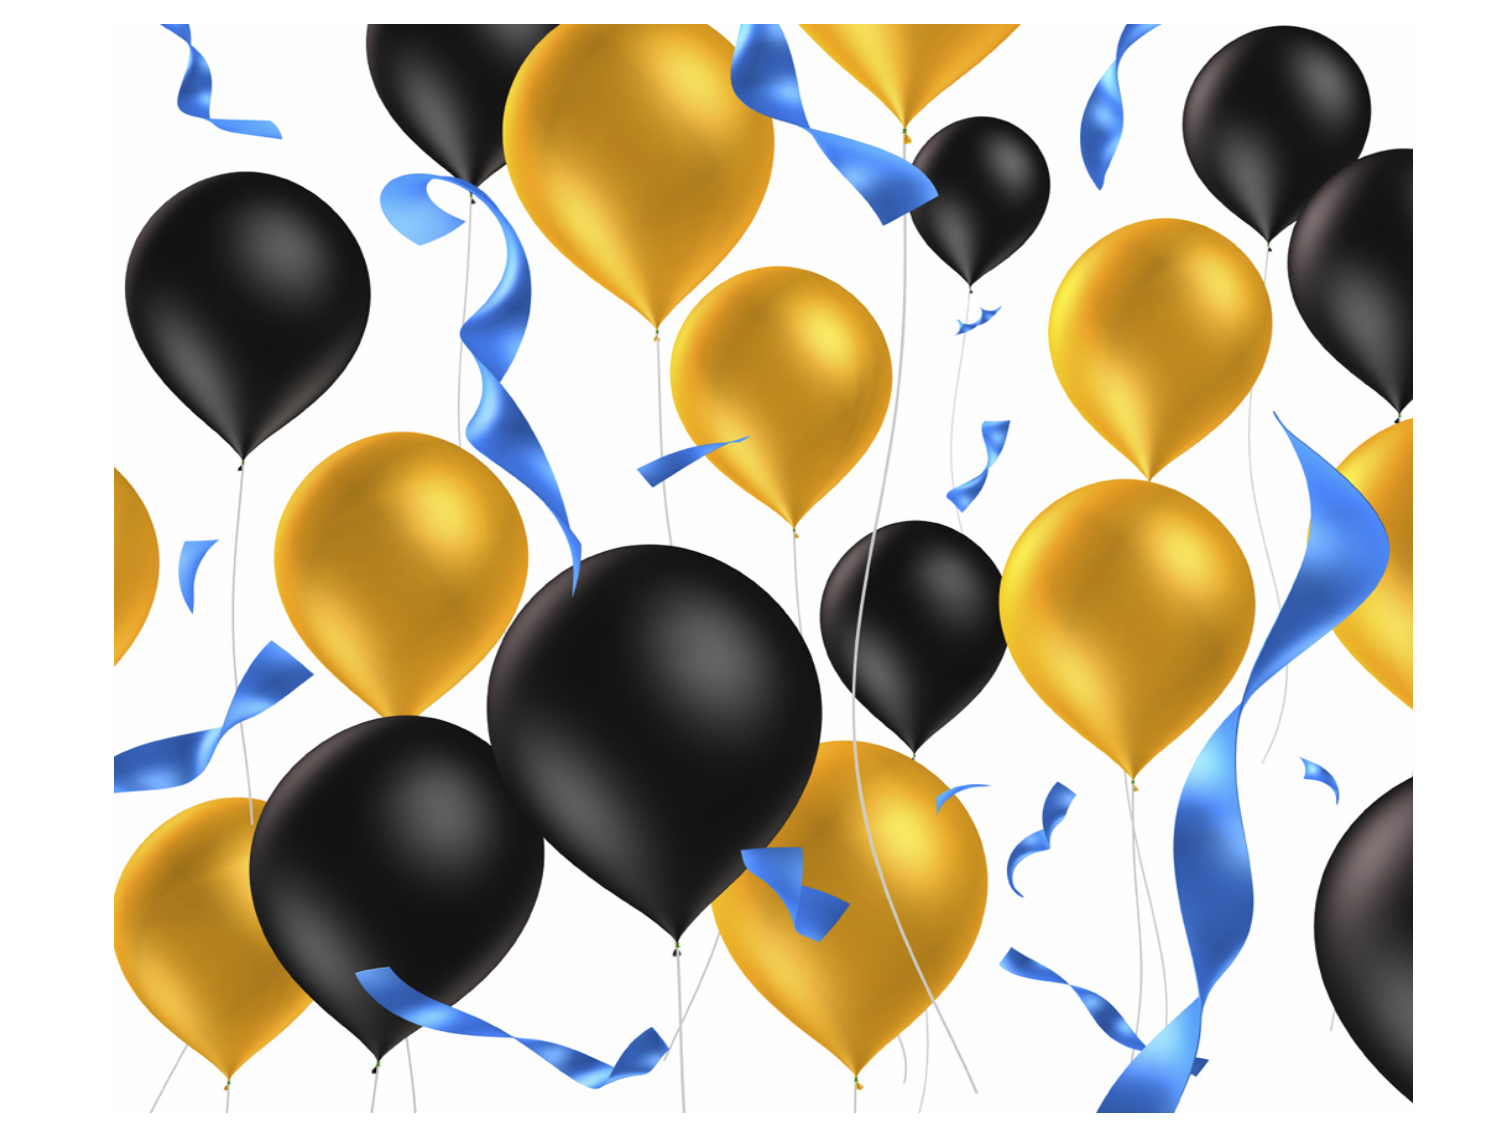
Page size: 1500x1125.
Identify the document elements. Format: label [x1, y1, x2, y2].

picture [114, 24, 1413, 1113]
